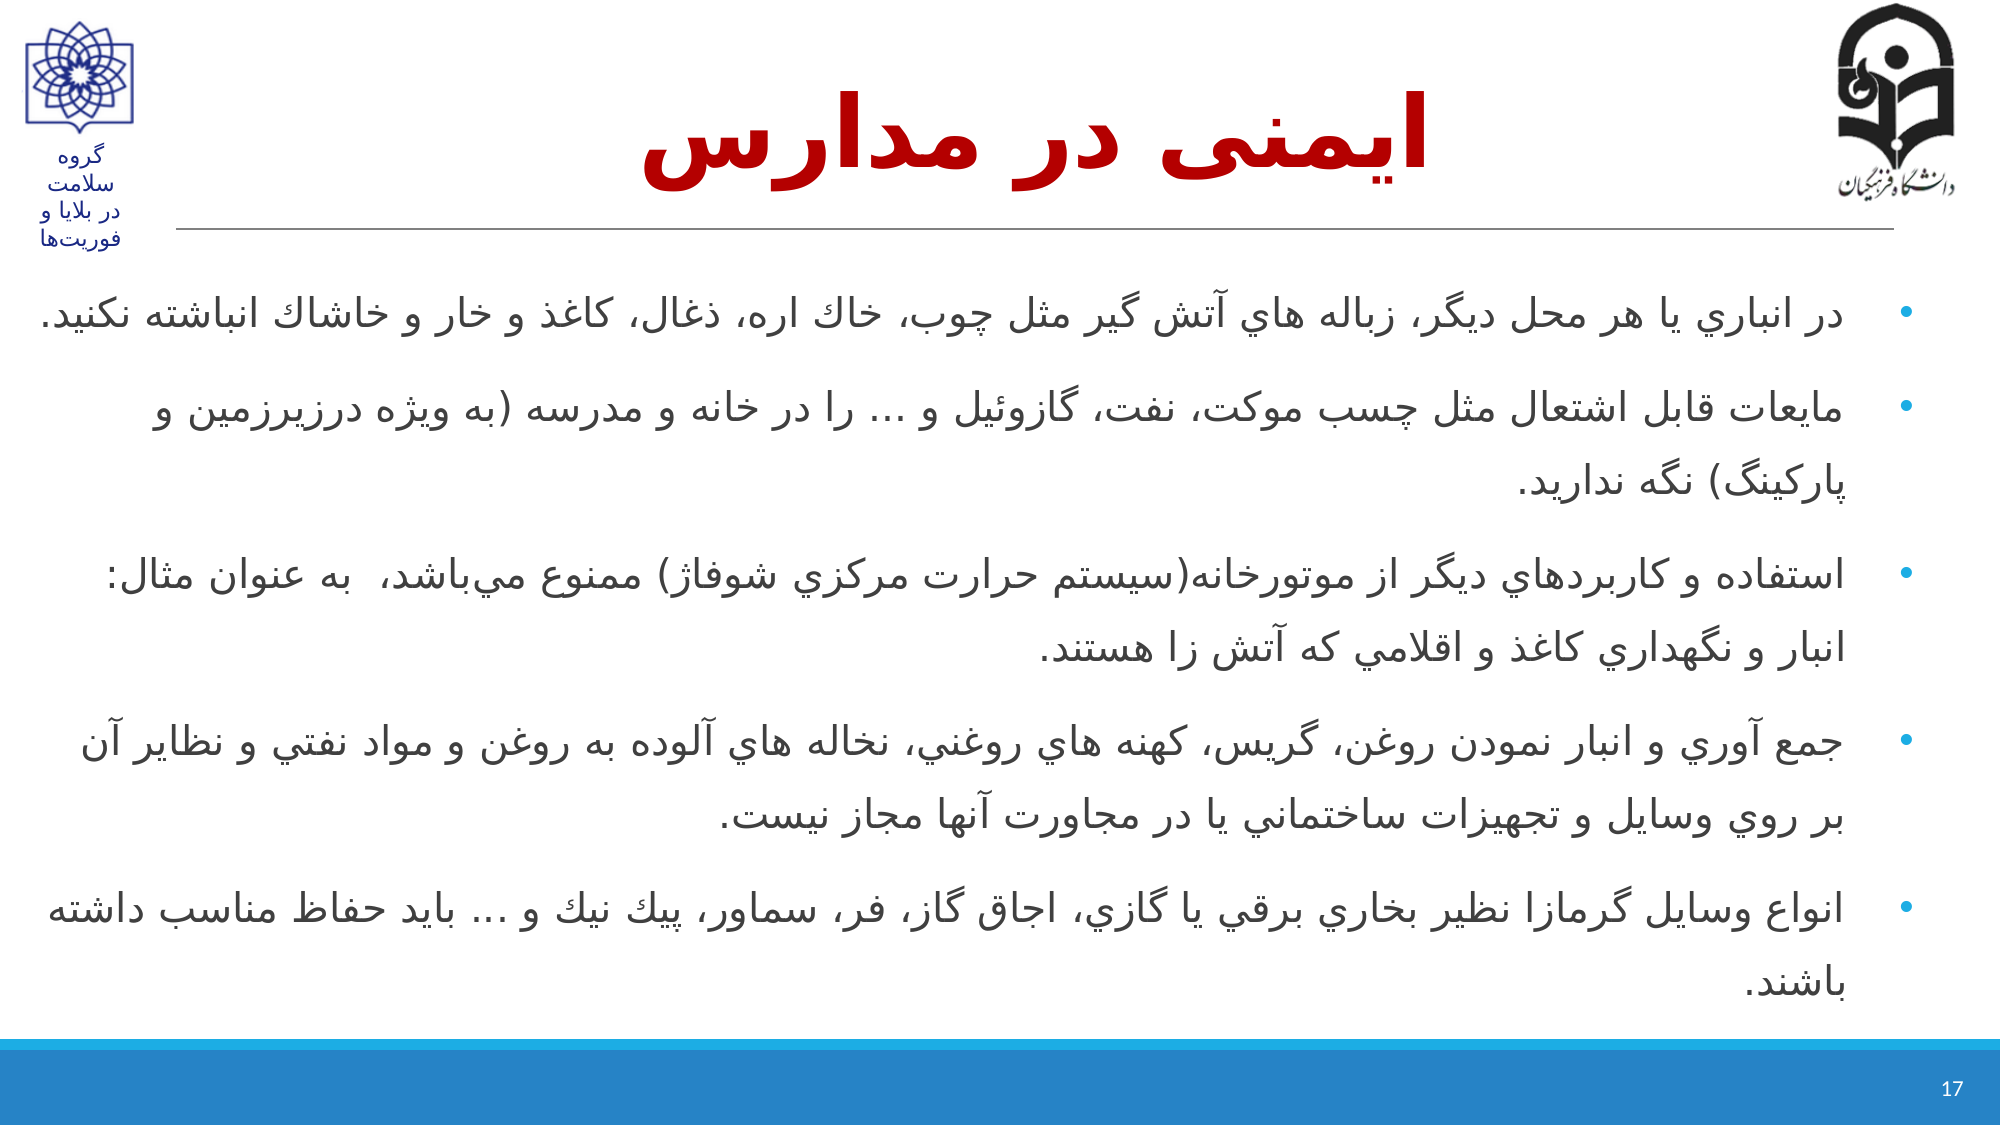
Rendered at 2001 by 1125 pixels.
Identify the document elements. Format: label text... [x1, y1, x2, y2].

list در انباري يا هر محل ديگر، زباله هاي آتش گير مثل چوب، خاك اره، ذغال، كاغذ و خار و خاشاك انباشته نكنيد. مايعات قابل اشتعال مثل چسب موكت، نفت، گازوئيل و ... را در خانه و مدرسه (به ويژه درزيرزمين و پاركينگ) نگه نداريد. استفاده و كاربردهاي ديگر از موتورخانه(سيستم حرارت مركزي شوفاژ) ممنوع مي‌باشد، به عنوان مثال: انبار و نگهداري كاغذ و اقلامي كه آتش زا هستند. جمع آوري و انبار نمودن روغن، گريس، كهنه هاي روغني، نخاله هاي آلوده به روغن و مواد نفتي و نظاير آن بر روي وسايل و تجهيزات ساختماني يا در مجاورت آنها مجاز نيست. انواع وسايل گرمازا نظير بخاري برقي يا گازي، اجاق گاز، فر، سماور، پيك نيك و ... بايد حفاظ مناسب داشته باشند. [33, 254, 1946, 1034]
picture [1792, 0, 2000, 208]
picture [21, 18, 140, 137]
slide_number 17 [1910, 1054, 1980, 1120]
title ایمنی در مدارس [177, 47, 1895, 227]
